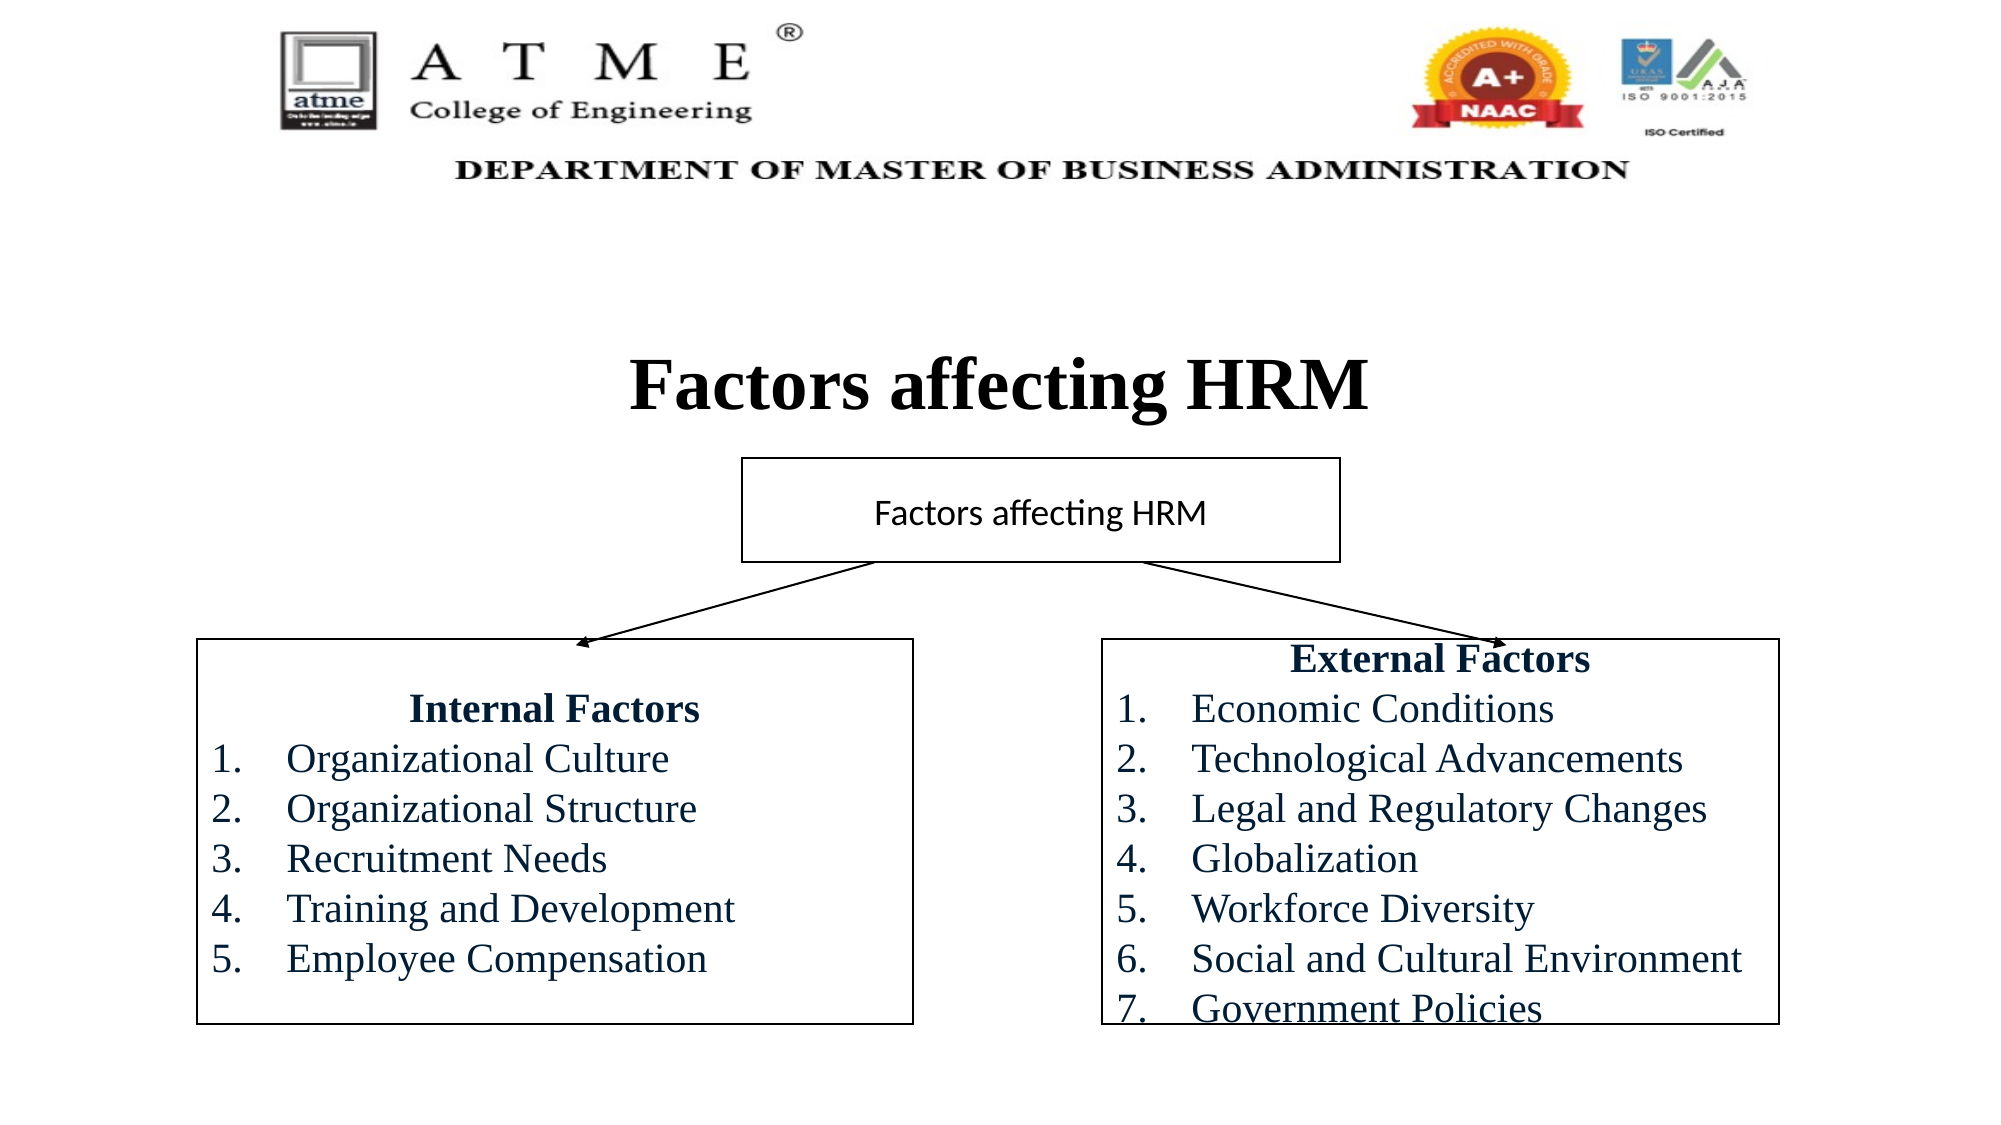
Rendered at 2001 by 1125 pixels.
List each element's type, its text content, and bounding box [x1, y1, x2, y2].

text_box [575, 562, 875, 646]
title Factors affecting HRM [137, 59, 1863, 712]
text_box External Factors Economic Conditions Technological Advancements Legal and Regulatory Changes Globalization Workforce Diversity Social and Cultural Environment Government Policies [1101, 638, 1780, 1025]
picture [272, 22, 1802, 59]
text_box Factors affecting HRM [741, 457, 1341, 563]
text_box Internal Factors Organizational Culture Organizational Structure Recruitment Needs Training and Development Employee Compensation [196, 638, 914, 1025]
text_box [1143, 562, 1507, 646]
